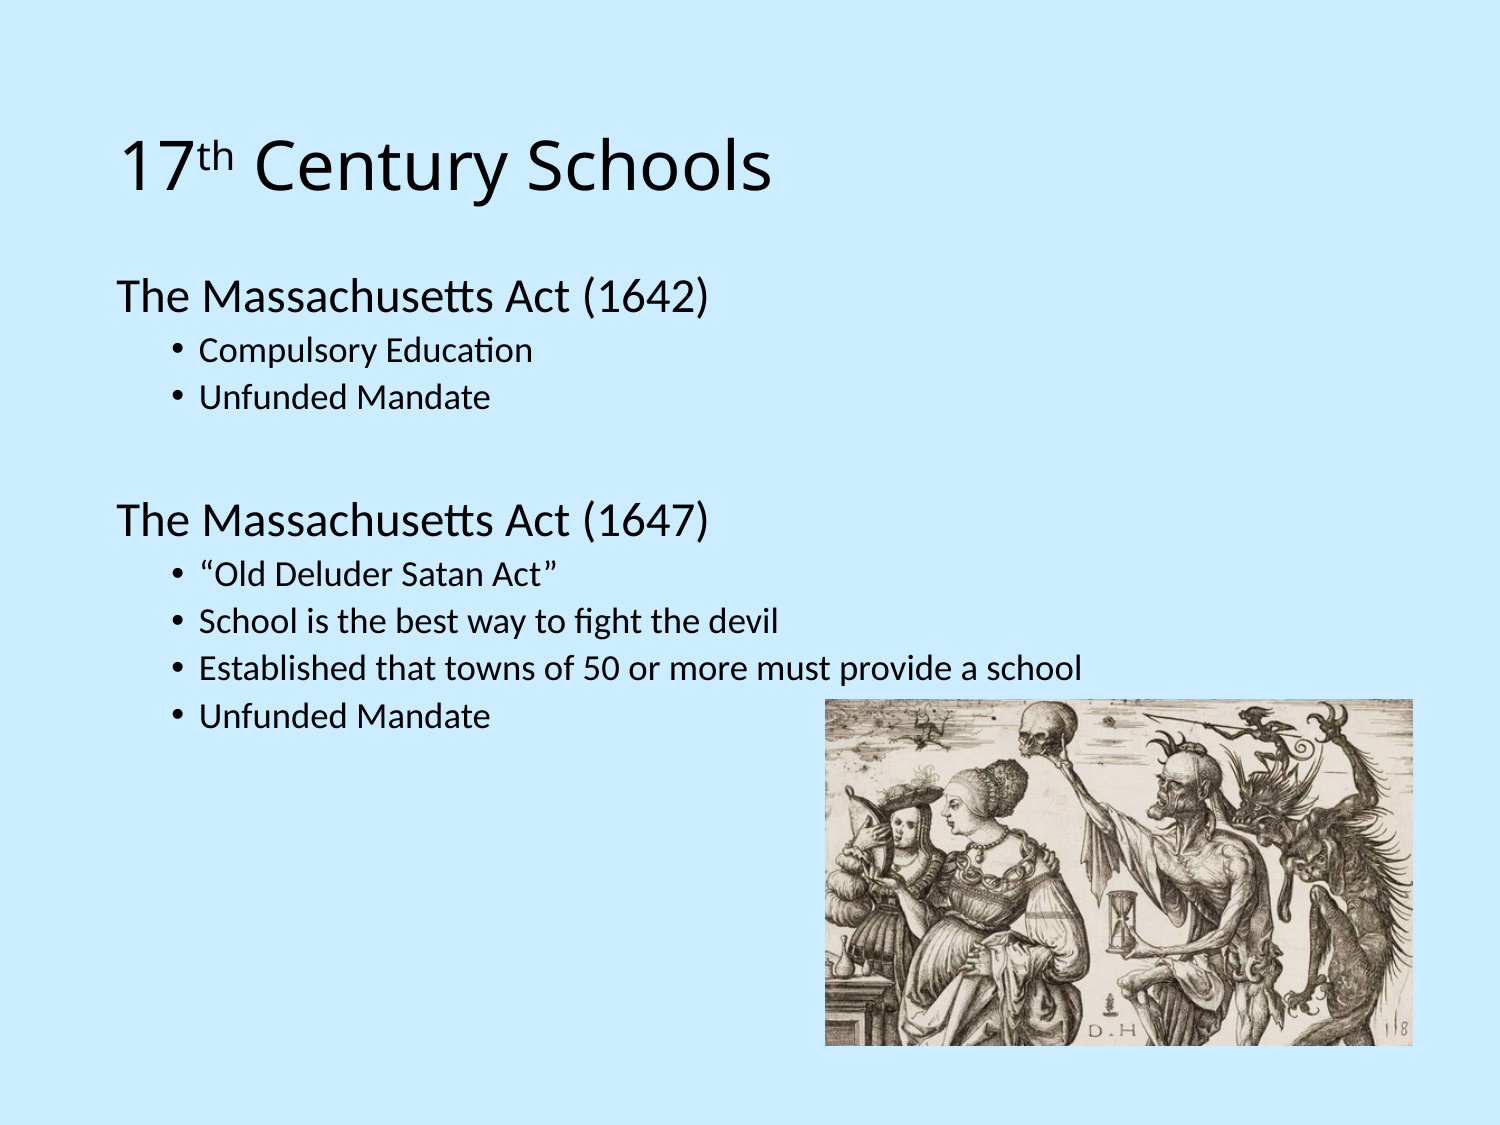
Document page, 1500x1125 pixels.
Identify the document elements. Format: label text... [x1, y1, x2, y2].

title 17th Century Schools [103, 59, 1397, 278]
list The Massachusetts Act (1642) Compulsory Education Unfunded Mandate The Massachusetts Act (1647) “Old Deluder Satan Act” School is the best way to fight the devil Established that towns of 50 or more must provide a school Unfunded Mandate [101, 262, 1395, 977]
picture [824, 699, 1413, 1046]
